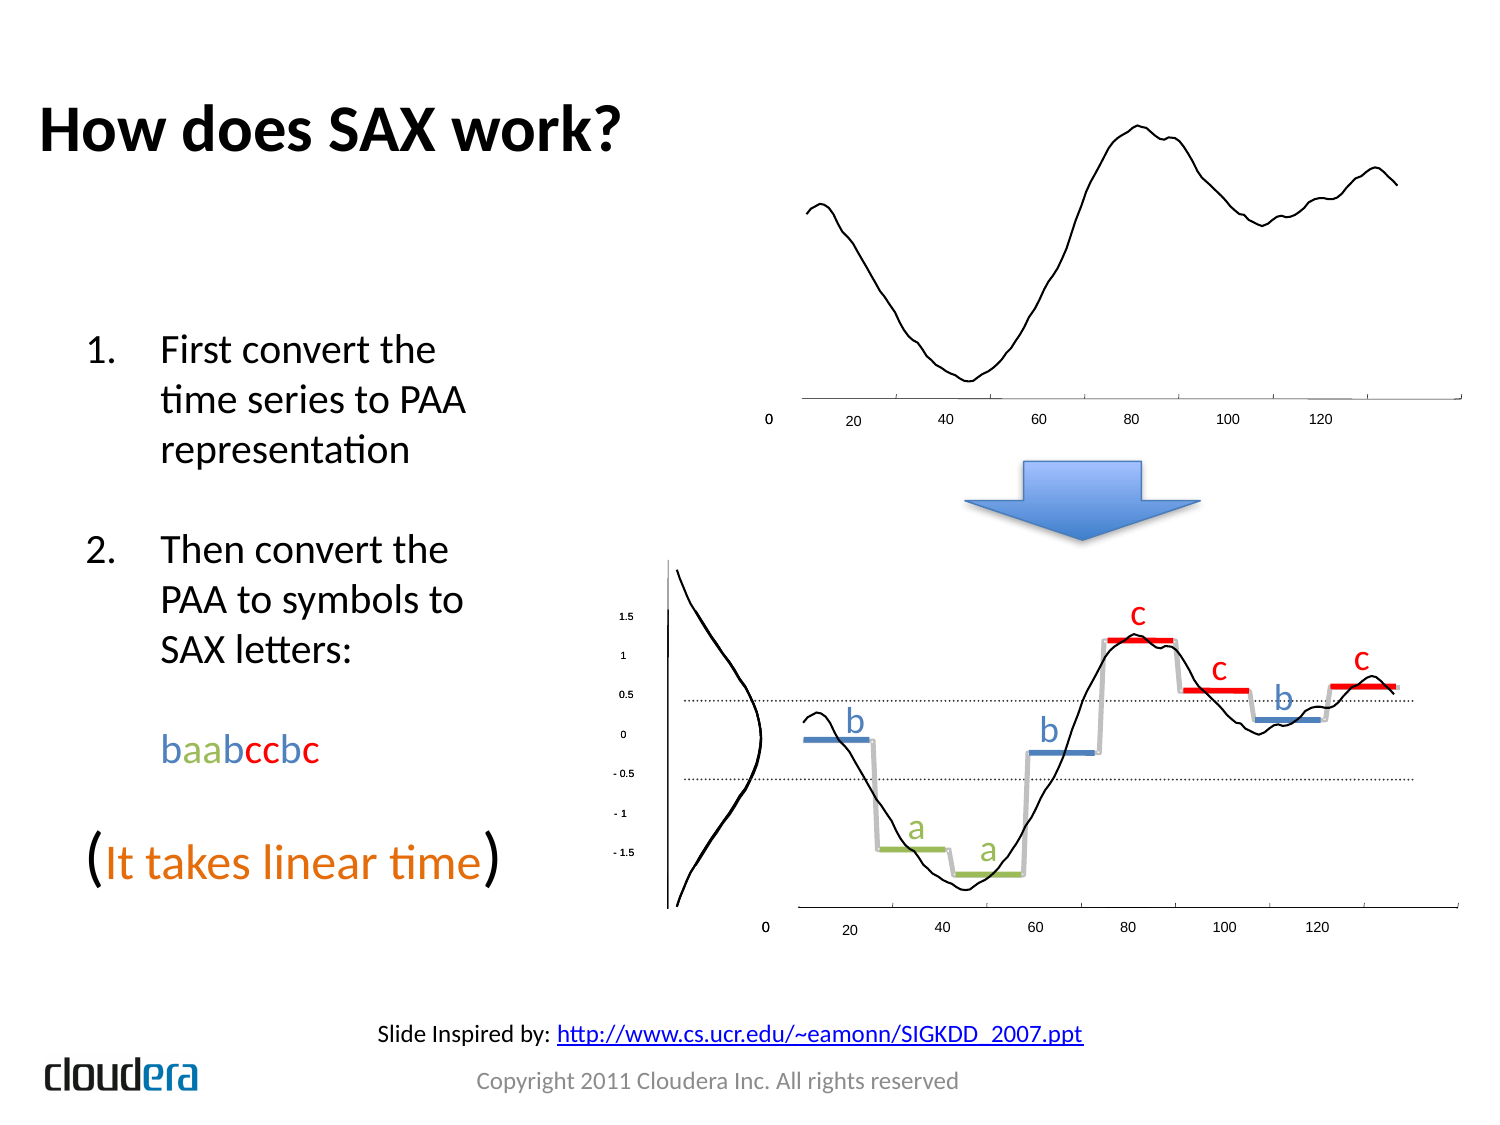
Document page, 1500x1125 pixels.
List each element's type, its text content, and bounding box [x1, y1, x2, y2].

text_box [616, 83, 1462, 432]
text_box Slide Inspired by: http://www.cs.ucr.edu/~eamonn/SIGKDD_2007.ppt [362, 1010, 1105, 1055]
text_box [830, 580, 1389, 878]
title How does SAX work? [24, 26, 1444, 224]
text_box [70, 314, 1459, 941]
footer Copyright 2011 Cloudera Inc. All rights reserved [375, 1063, 1063, 1096]
picture [42, 1053, 199, 1094]
